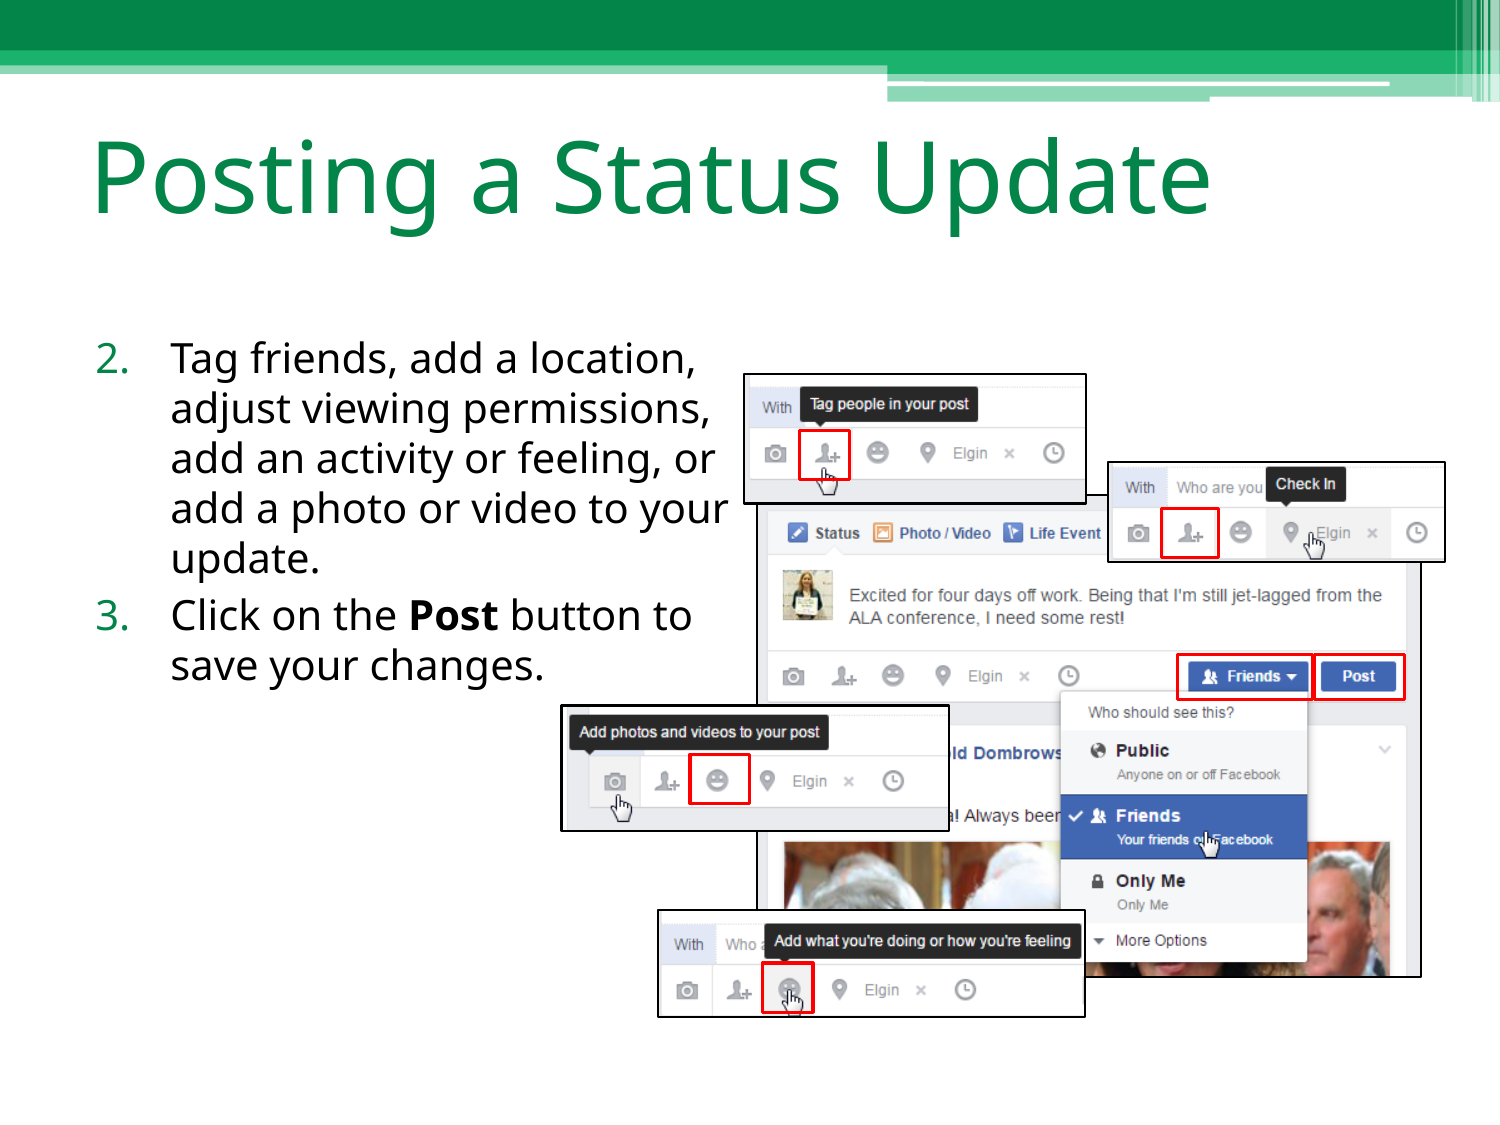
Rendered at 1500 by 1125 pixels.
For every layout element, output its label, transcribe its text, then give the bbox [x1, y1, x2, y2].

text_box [562, 374, 1444, 1017]
title Posting a Status Update [75, 85, 1425, 261]
list Tag friends, add a location, adjust viewing permissions, add an activity or feeling, or add a photo or video to your update. Click on the Post button to save your changes. [80, 324, 760, 734]
